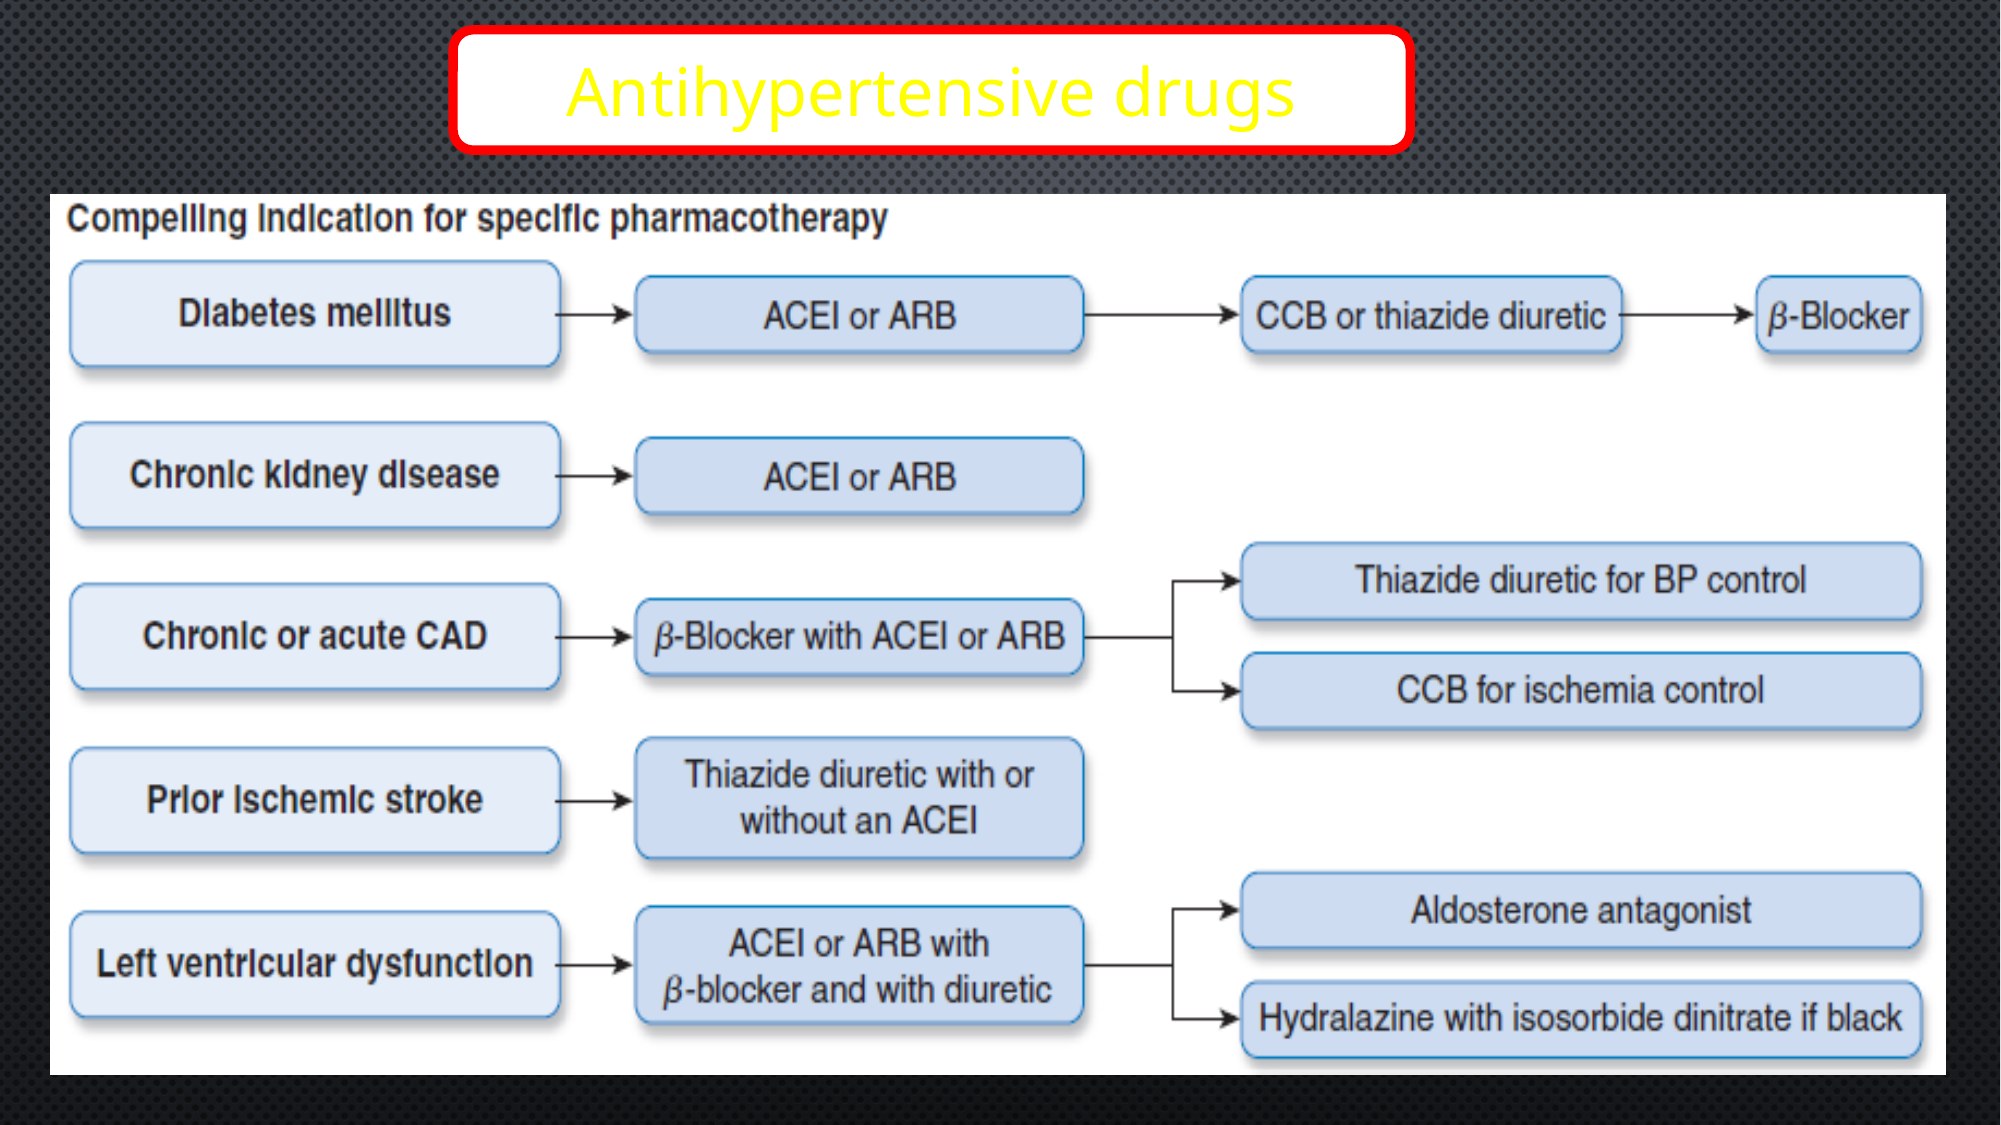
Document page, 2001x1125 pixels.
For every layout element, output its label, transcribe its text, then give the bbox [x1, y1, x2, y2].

text_box Antihypertensive drugs [451, 28, 1412, 152]
picture [50, 194, 1947, 1075]
